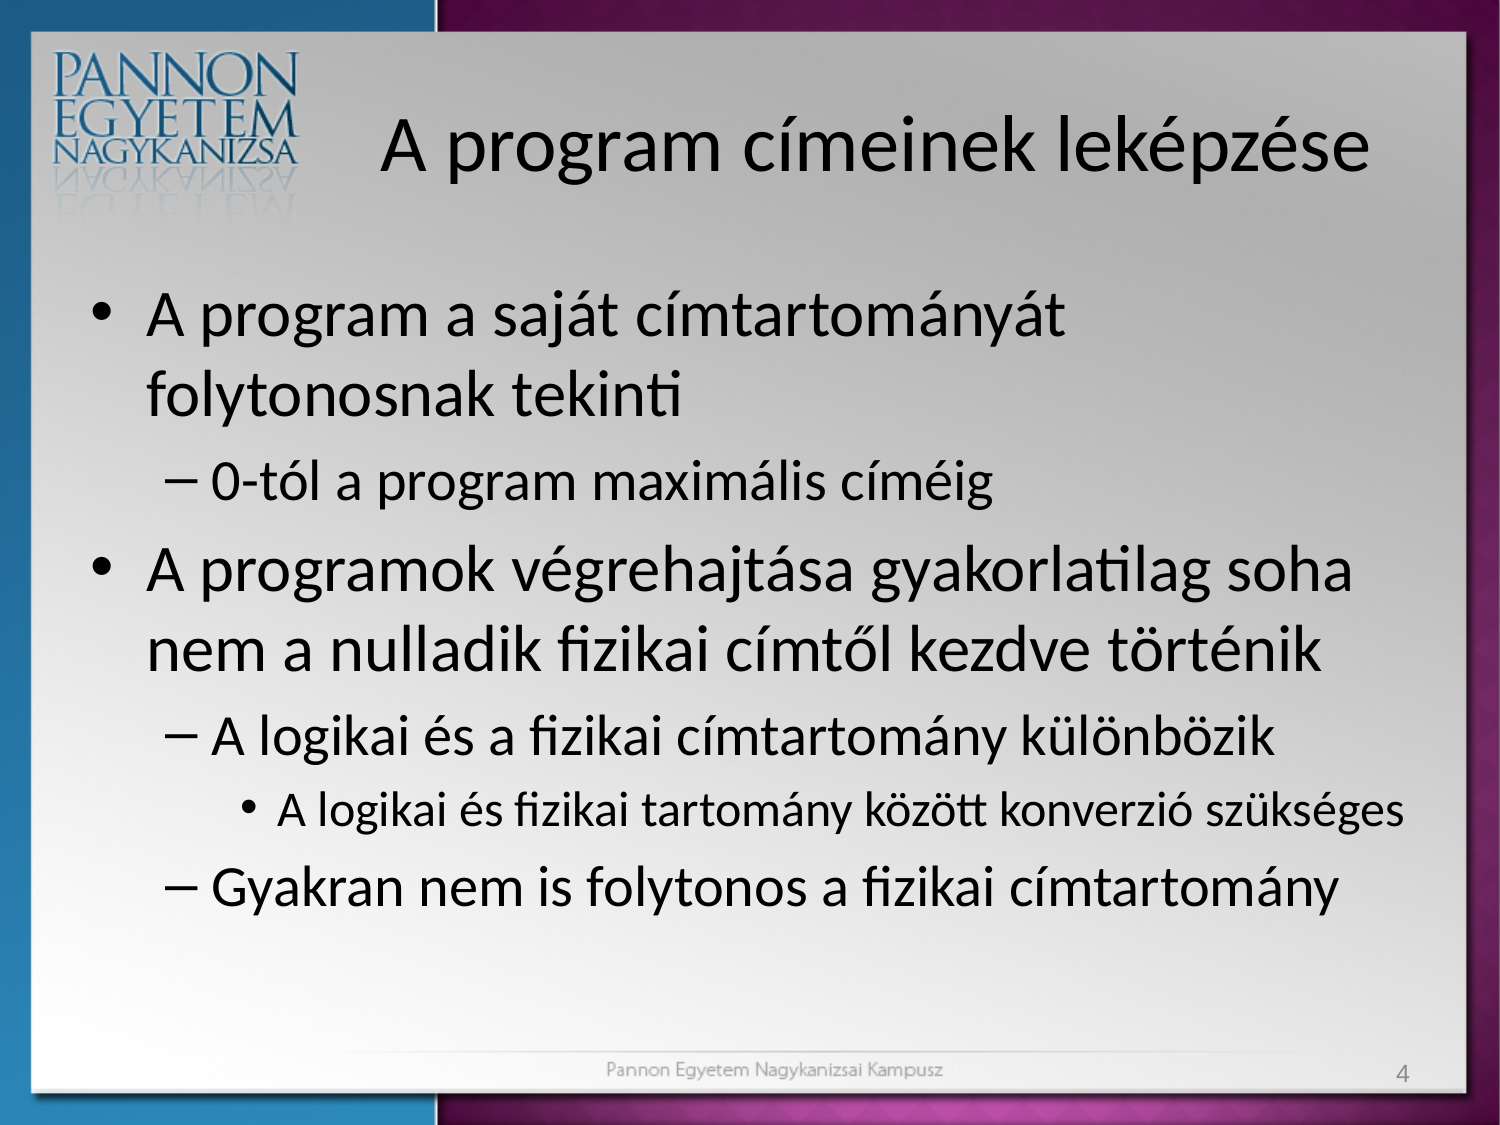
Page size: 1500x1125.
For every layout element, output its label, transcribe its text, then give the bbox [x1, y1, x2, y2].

title A program címeinek leképzése [328, 45, 1425, 233]
slide_number 4 [1074, 1042, 1425, 1103]
picture [0, 0, 1500, 1125]
list A program a saját címtartományát folytonosnak tekinti 0-tól a program maximális címéig A programok végrehajtása gyakorlatilag soha nem a nulladik fizikai címtől kezdve történik A logikai és a fizikai címtartomány különbözik A logikai és fizikai tartomány között konverzió szükséges Gyakran nem is folytonos a fizikai címtartomány [75, 262, 1425, 1038]
